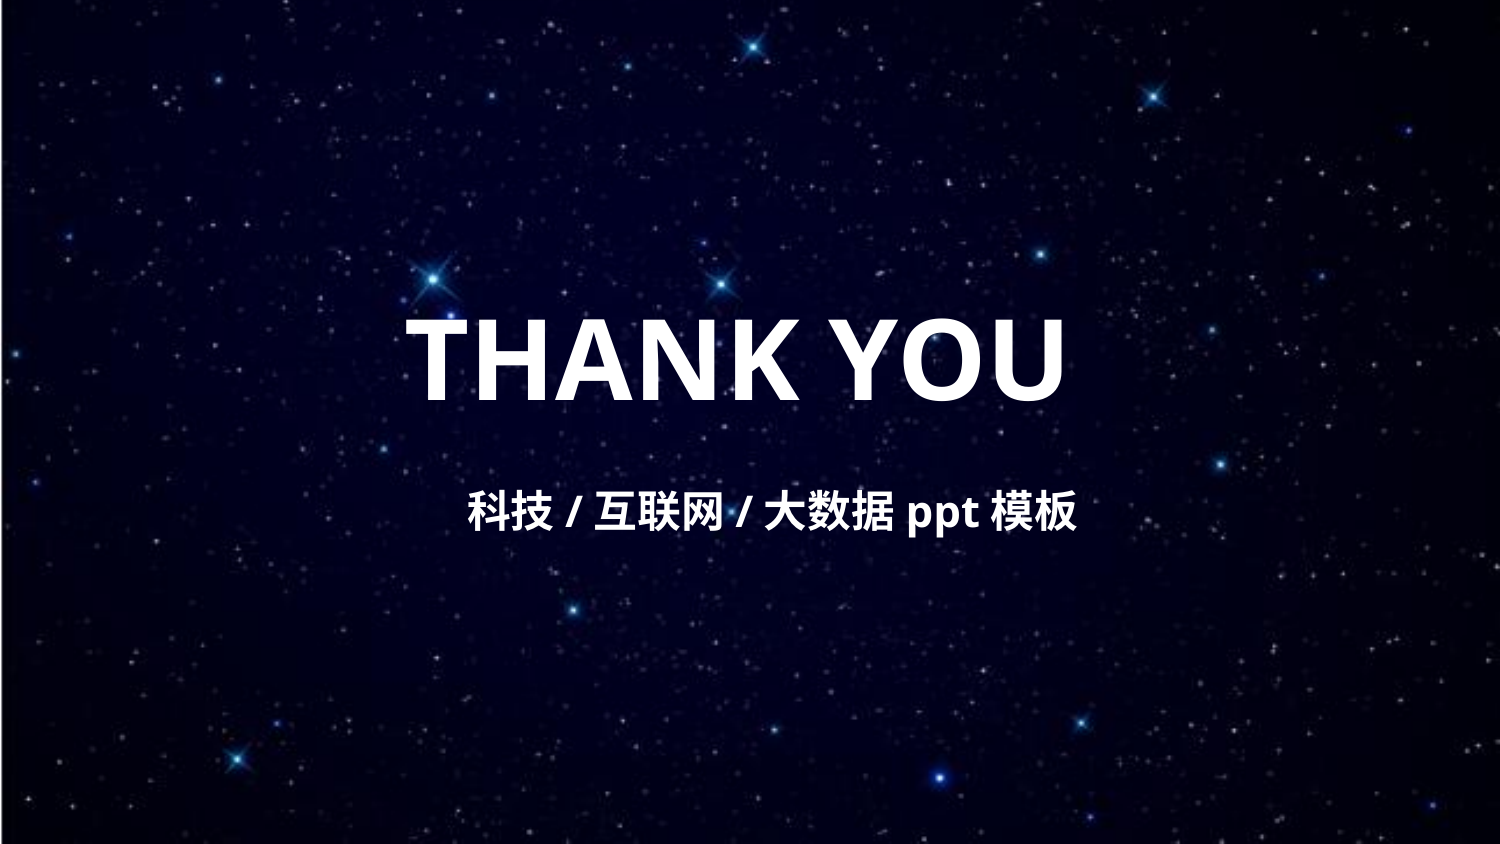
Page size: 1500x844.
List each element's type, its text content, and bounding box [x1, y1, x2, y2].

text_box 科技/互联网/大数据ppt模板 [425, 475, 1121, 544]
picture [0, 0, 1500, 844]
text_box THANK YOU [352, 280, 1124, 431]
